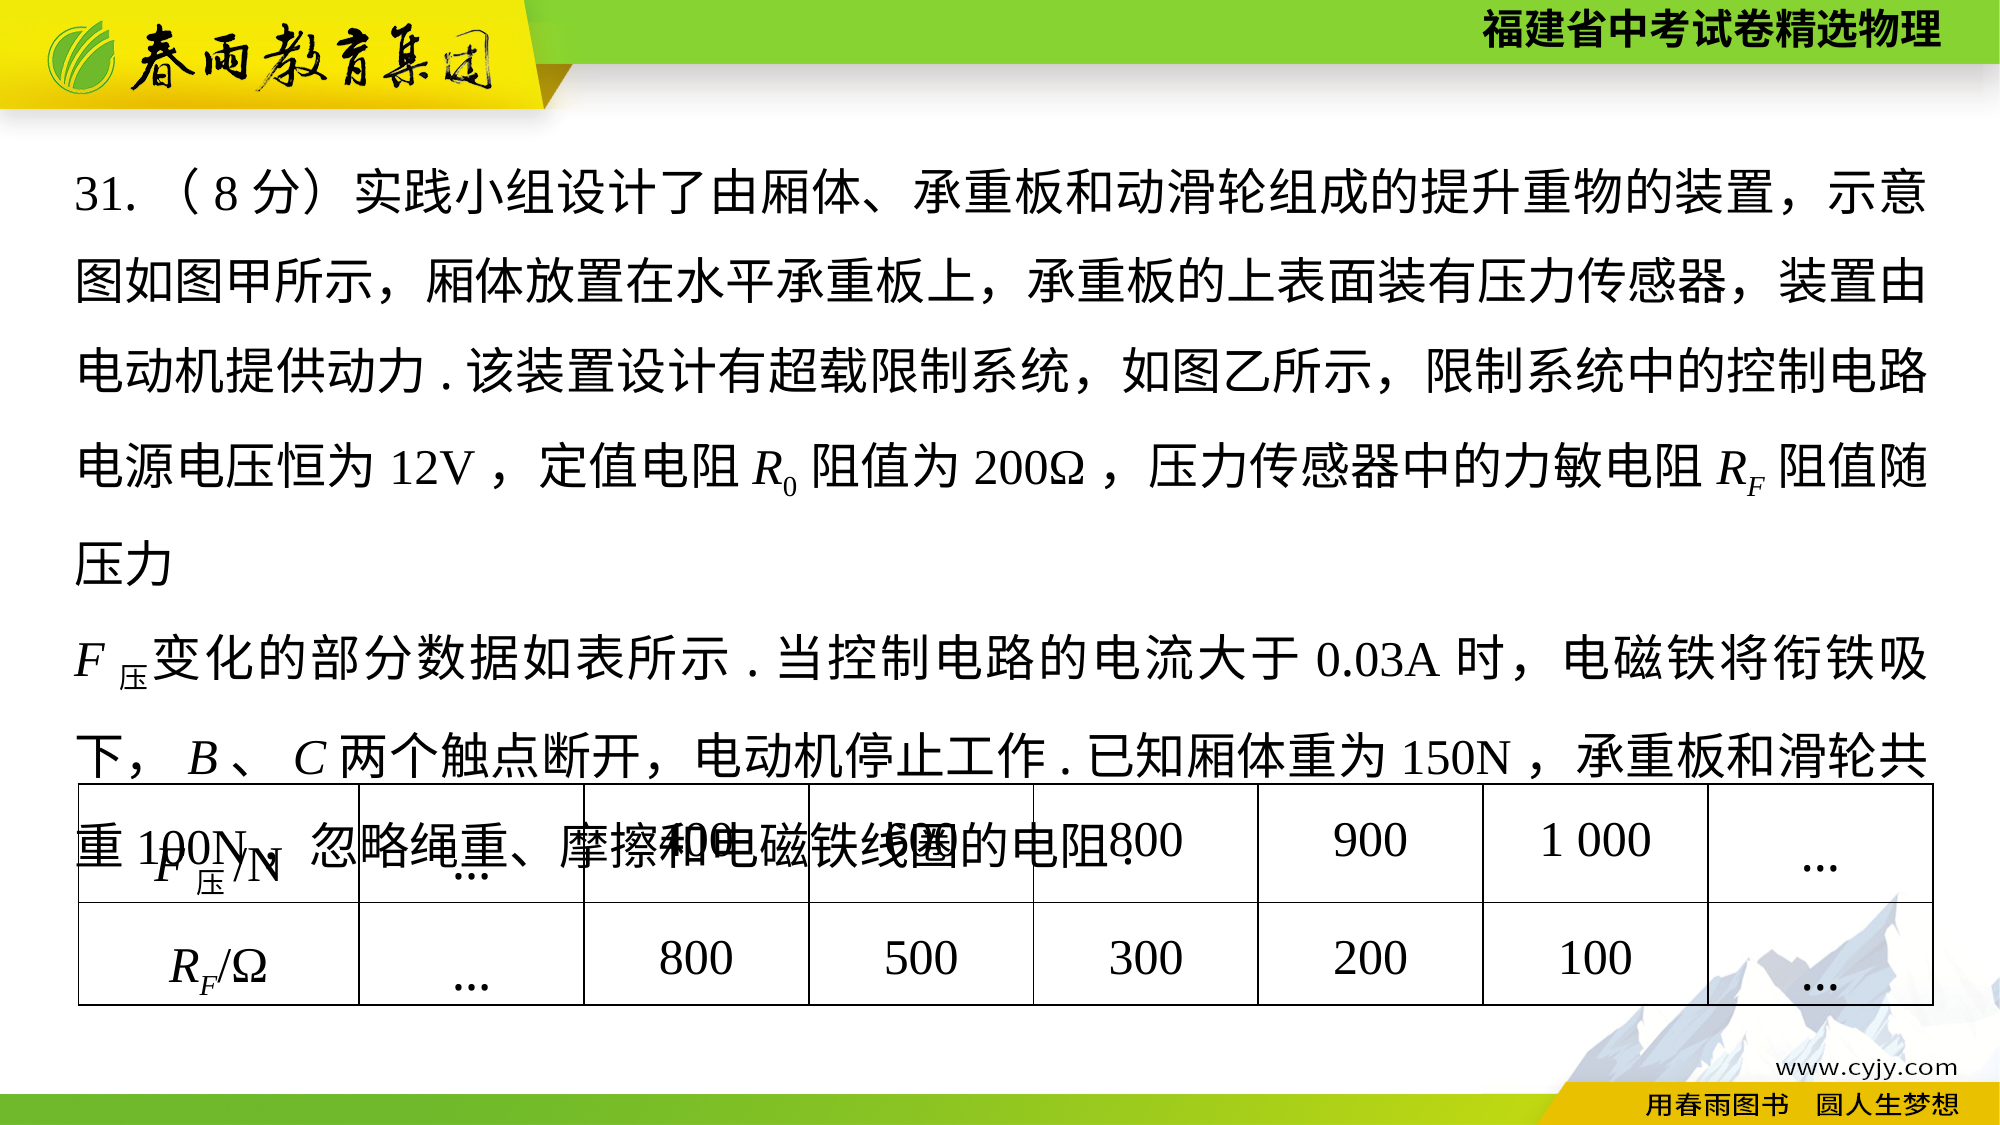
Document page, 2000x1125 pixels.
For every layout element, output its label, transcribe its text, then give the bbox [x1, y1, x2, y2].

table_header 900 [1259, 785, 1482, 902]
table_header 1 000 [1484, 785, 1707, 902]
table_header 600 [810, 785, 1033, 902]
table_header F压/N [79, 785, 358, 902]
table_header 800 [1034, 785, 1257, 902]
table_cell 100 [1484, 903, 1707, 1004]
table_cell 200 [1259, 903, 1482, 1004]
table_header … [1709, 785, 1932, 902]
table_cell … [360, 903, 583, 1004]
table_header 400 [585, 785, 808, 902]
table_cell 300 [1034, 903, 1257, 1004]
list 31.（8分）实践小组设计了由厢体、承重板和动滑轮组成的提升重物的装置，示意图如图甲所示，厢体放置在水平承重板上，承重板的上表面装有压力传感器，装置由电动机提供动力.该装置设计有超载限制系统，如图乙所示，限制系统中的控制电路电源电压恒为12V，定值电阻R0阻值为200Ω，压力传感器中的力敏电阻RF阻值随压力 F压变化的部分数据如表所示.当控制电路的电流大于0.03A时，电磁铁将衔铁吸下，B、C两个触点断开，电动机停止工作.已知厢体重为150N，承重板和滑轮共重100N，忽略绳重、摩擦和电磁铁线圈的电阻. [59, 122, 1944, 763]
picture [0, 0, 2000, 1125]
table_cell 800 [585, 903, 808, 1004]
table_cell … [1709, 903, 1932, 1004]
table_cell 500 [810, 903, 1033, 1004]
table_cell RF/Ω [79, 903, 358, 1004]
table_header … [360, 785, 583, 902]
